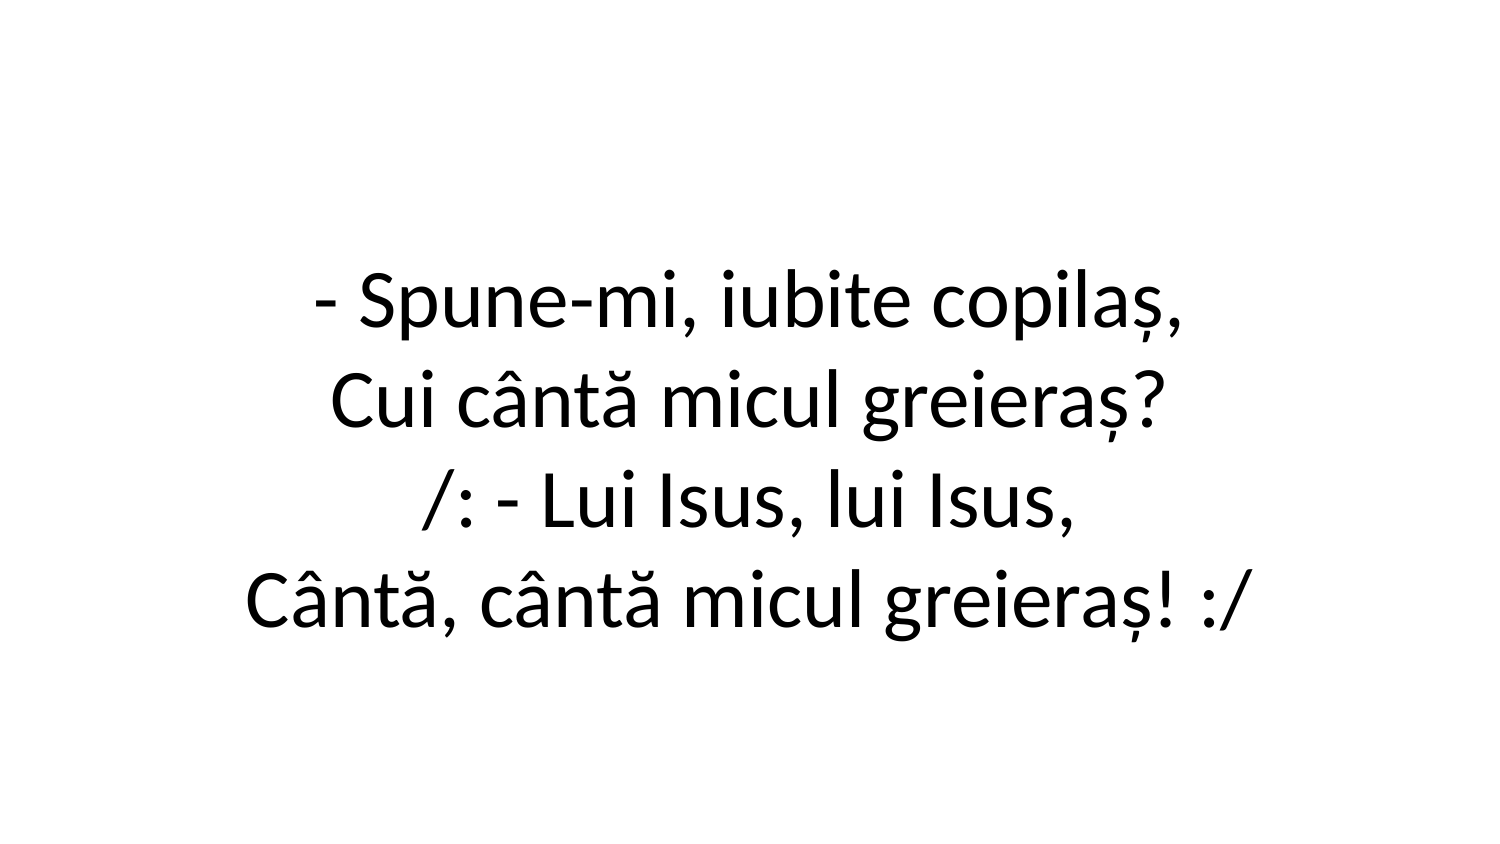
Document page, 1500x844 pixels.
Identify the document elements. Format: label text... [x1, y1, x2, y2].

text_box - Spune-mi, iubite copilaș, Cui cântă micul greieraș? /: - Lui Isus, lui Isus, Cântă, cântă micul greieraș! :/ [230, 192, 1269, 652]
